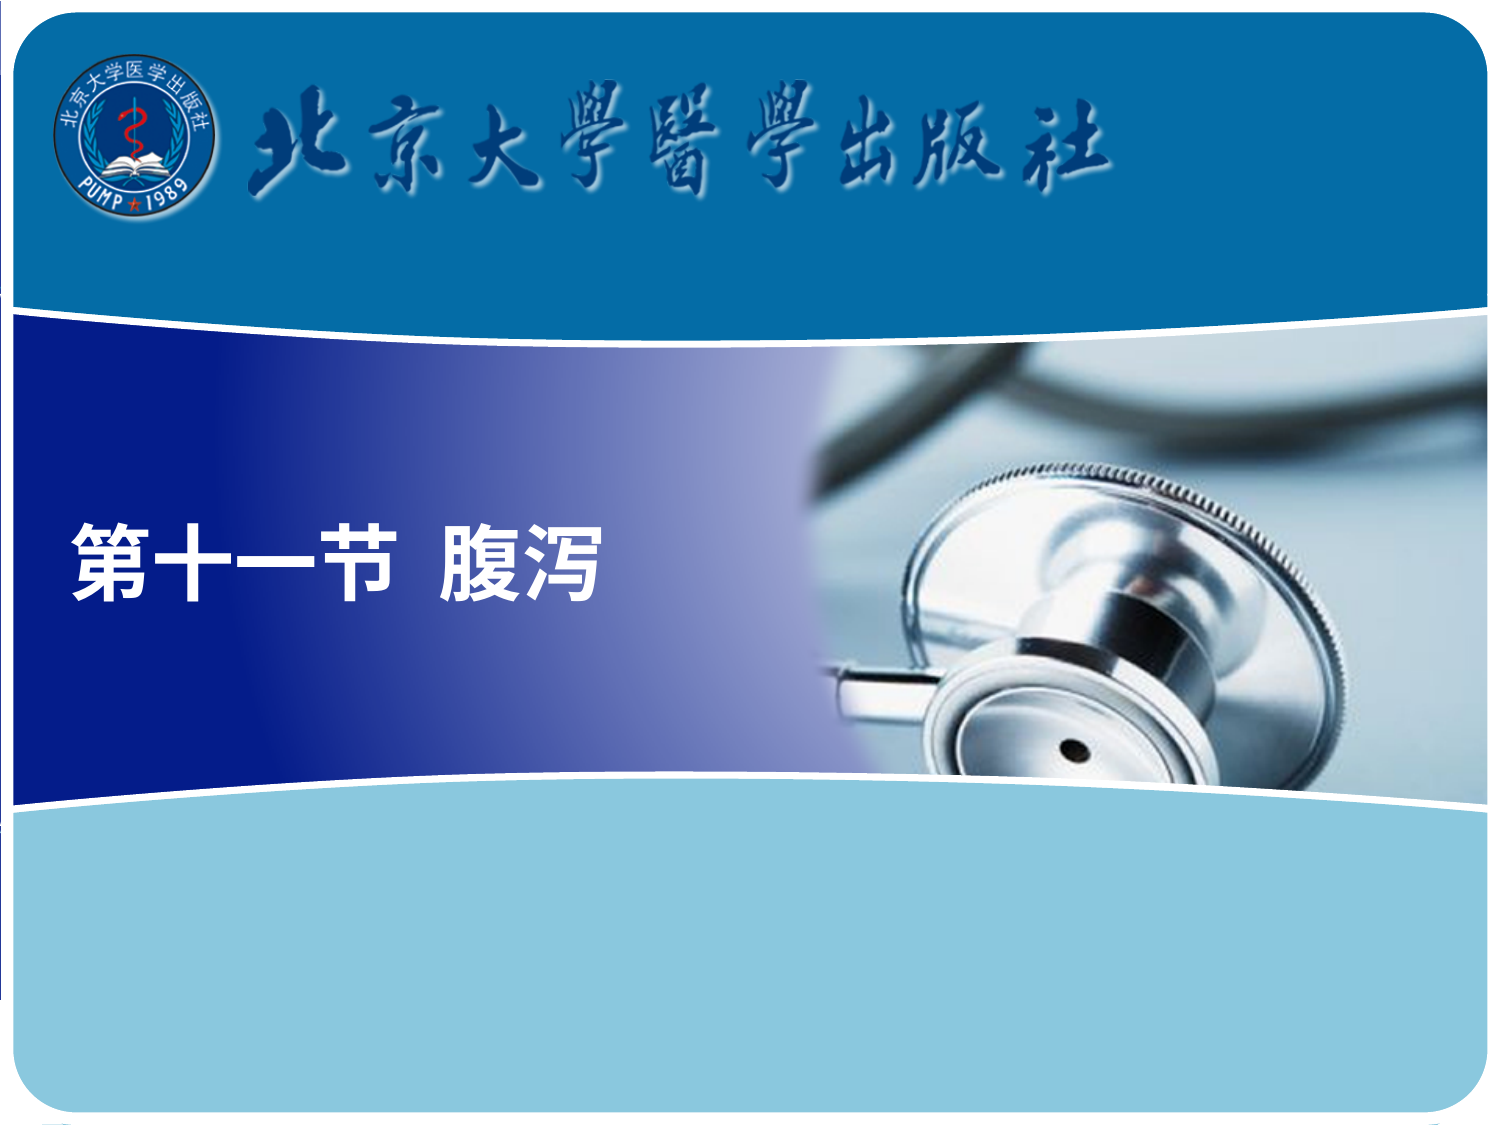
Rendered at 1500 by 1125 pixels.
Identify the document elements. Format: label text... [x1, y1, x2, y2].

picture [53, 54, 1117, 225]
picture [14, 315, 1487, 805]
title 第十一节 腹泻 [52, 373, 904, 749]
